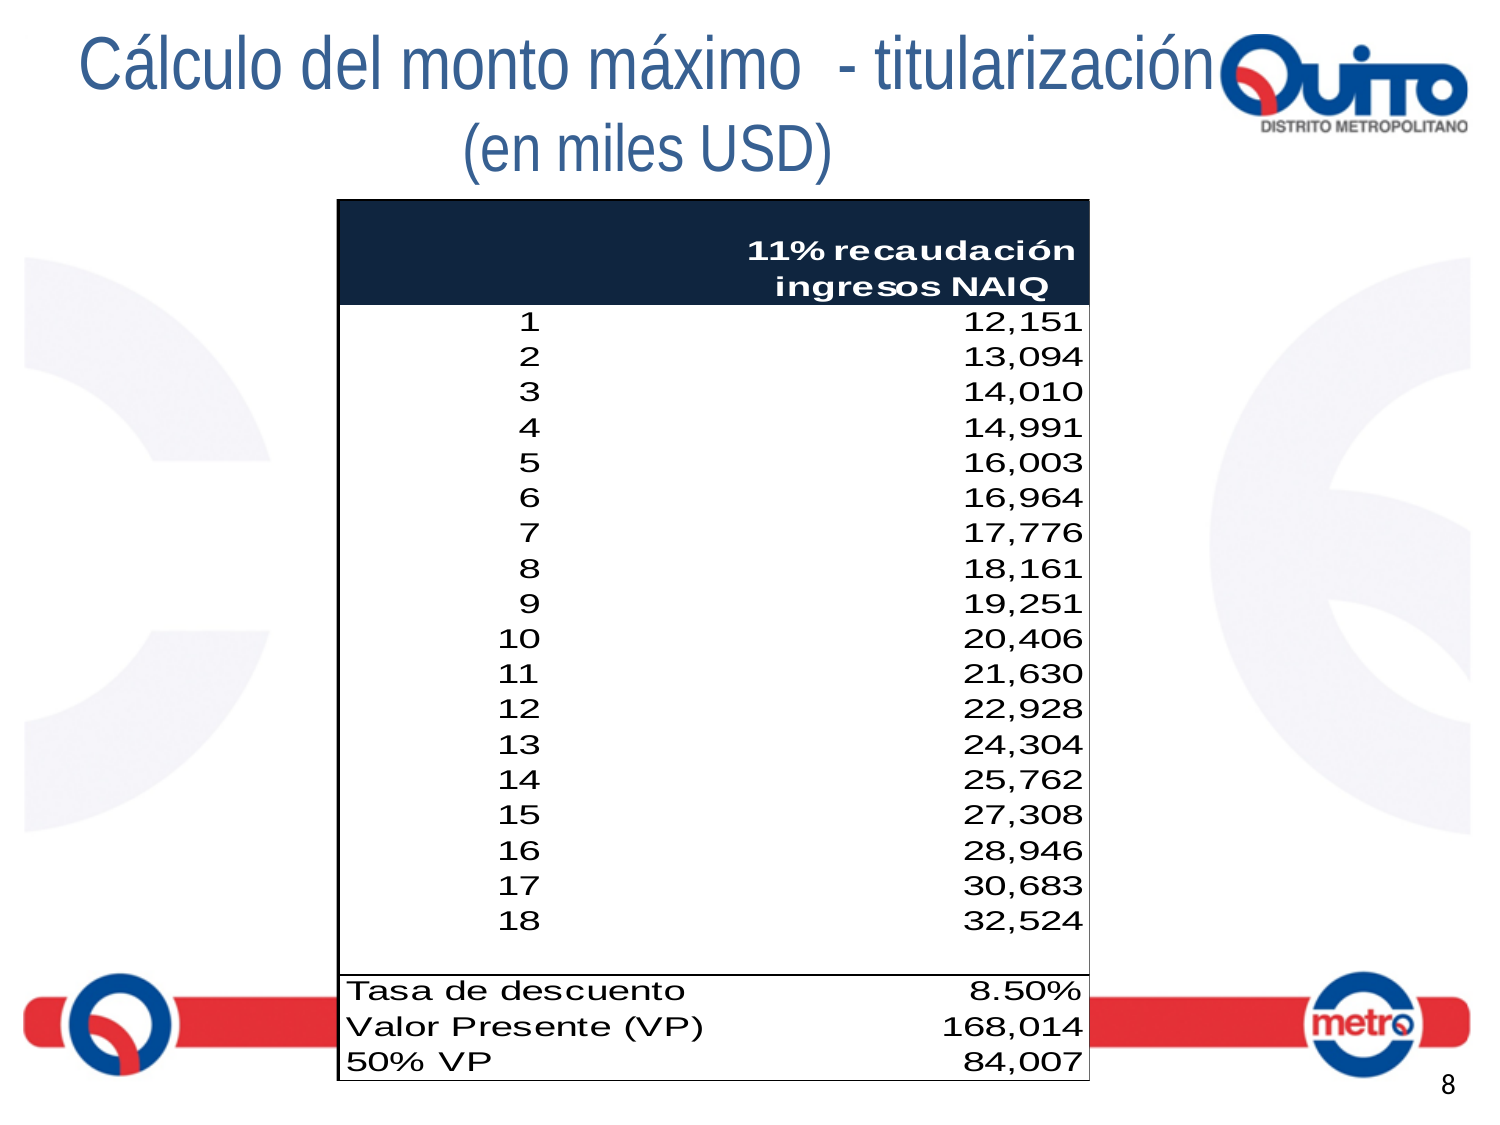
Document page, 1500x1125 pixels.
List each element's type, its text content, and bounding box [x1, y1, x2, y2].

picture [23, 34, 1477, 1091]
title Cálculo del monto máximo - titularización (en miles USD) [0, 7, 1339, 195]
slide_number 8 [1120, 1057, 1471, 1118]
